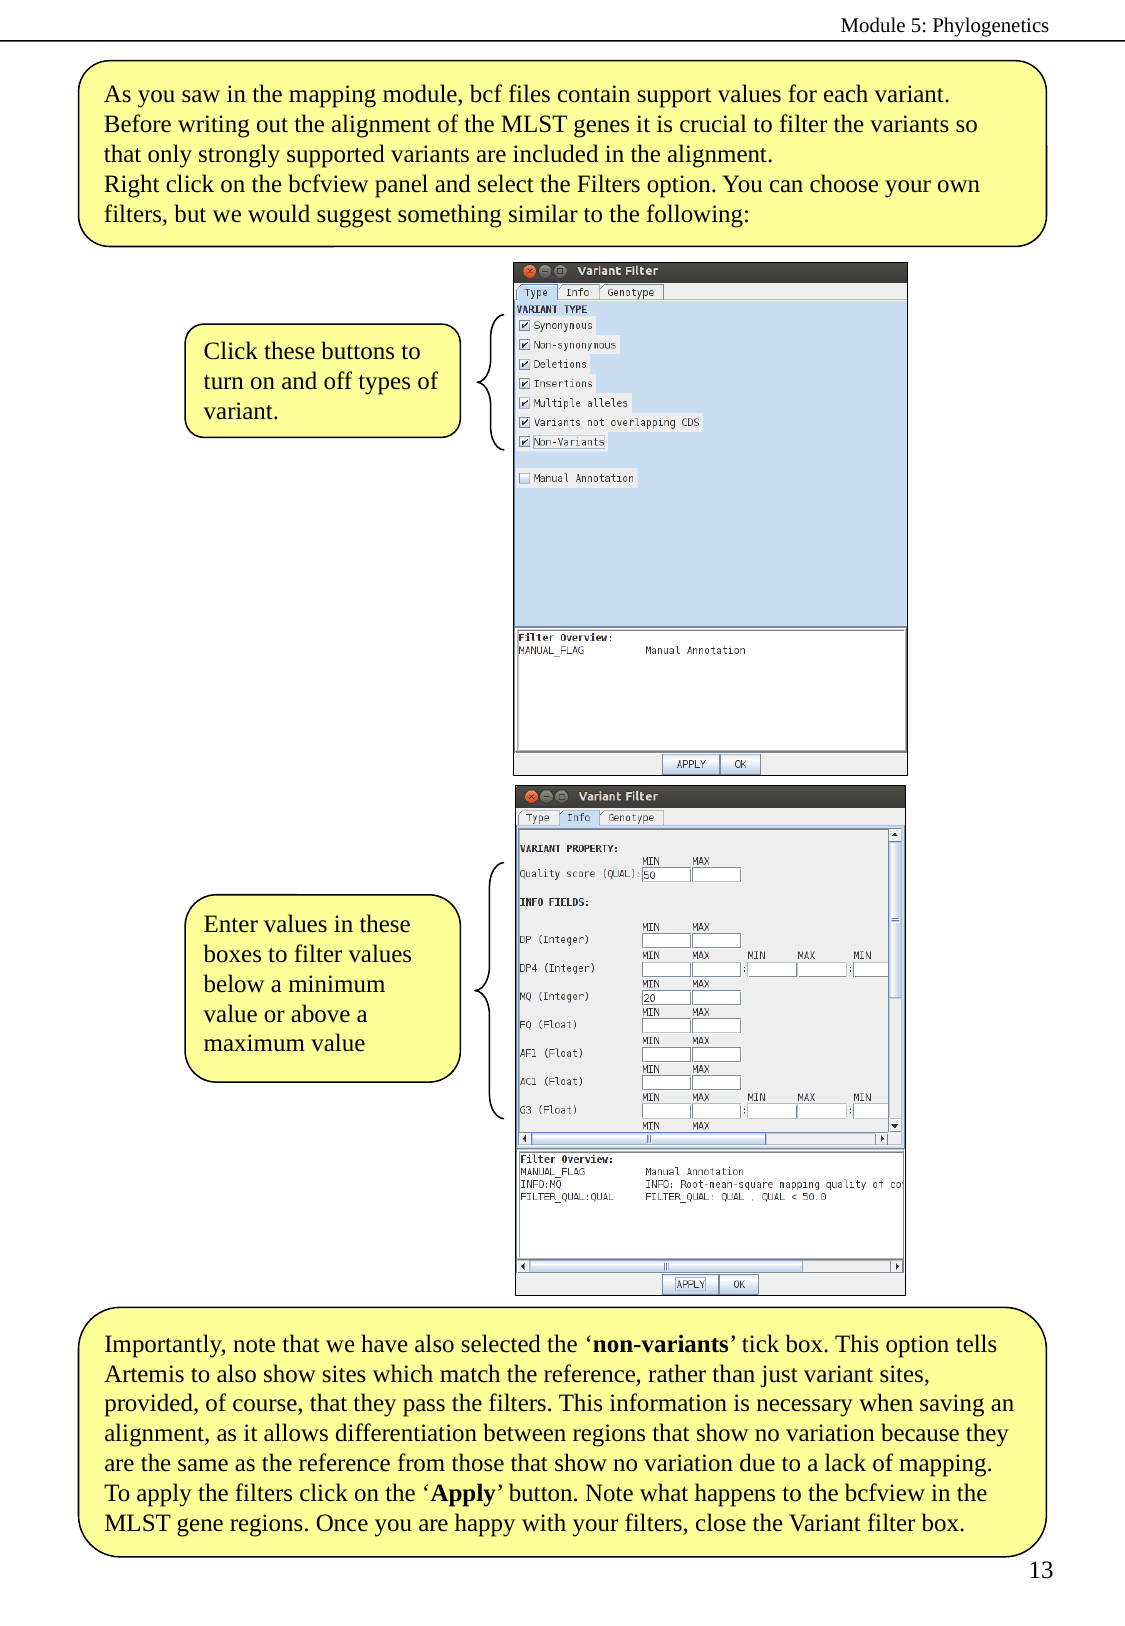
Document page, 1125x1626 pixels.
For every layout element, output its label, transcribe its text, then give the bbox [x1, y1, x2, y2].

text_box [184, 894, 461, 1226]
picture [515, 784, 906, 1297]
picture [512, 262, 908, 776]
text_box [474, 862, 505, 1119]
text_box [184, 323, 461, 438]
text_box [78, 1307, 1047, 1558]
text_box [78, 60, 1047, 247]
slide_number 13 [806, 1545, 1069, 1593]
text_box [477, 314, 505, 450]
